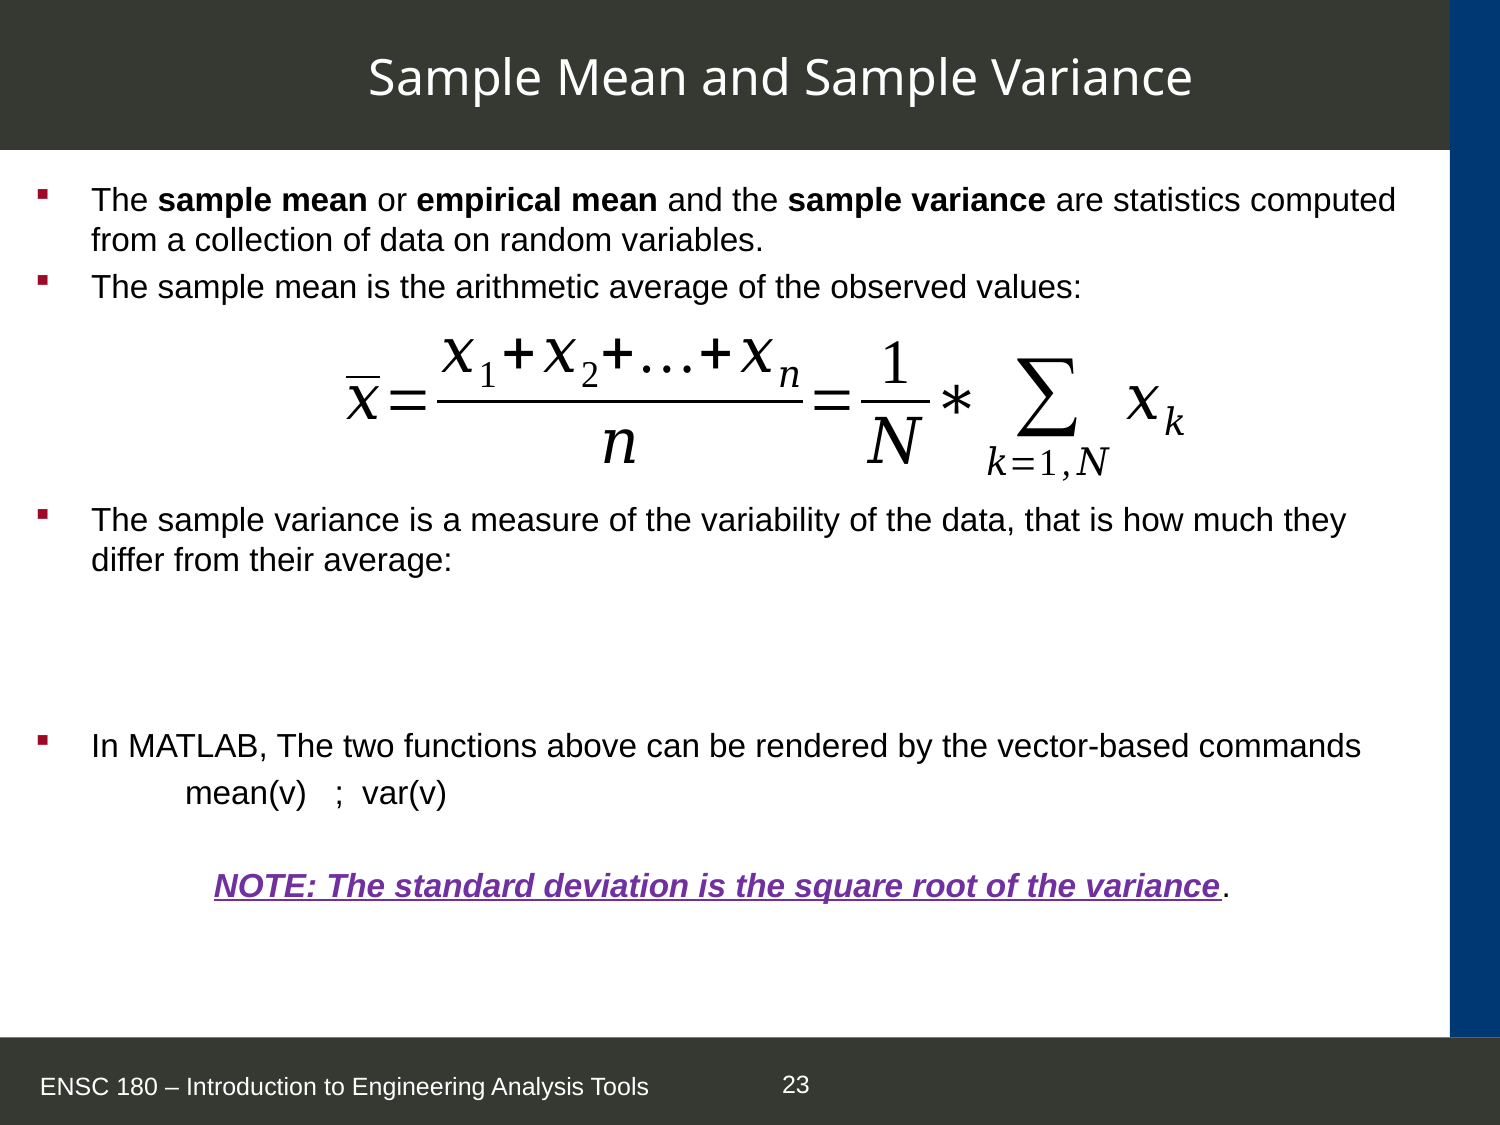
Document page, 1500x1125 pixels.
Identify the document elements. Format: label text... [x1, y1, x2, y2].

footer ENSC 180 – Introduction to Engineering Analysis Tools [24, 1062, 685, 1113]
title Sample Mean and Sample Variance [112, 37, 1450, 138]
